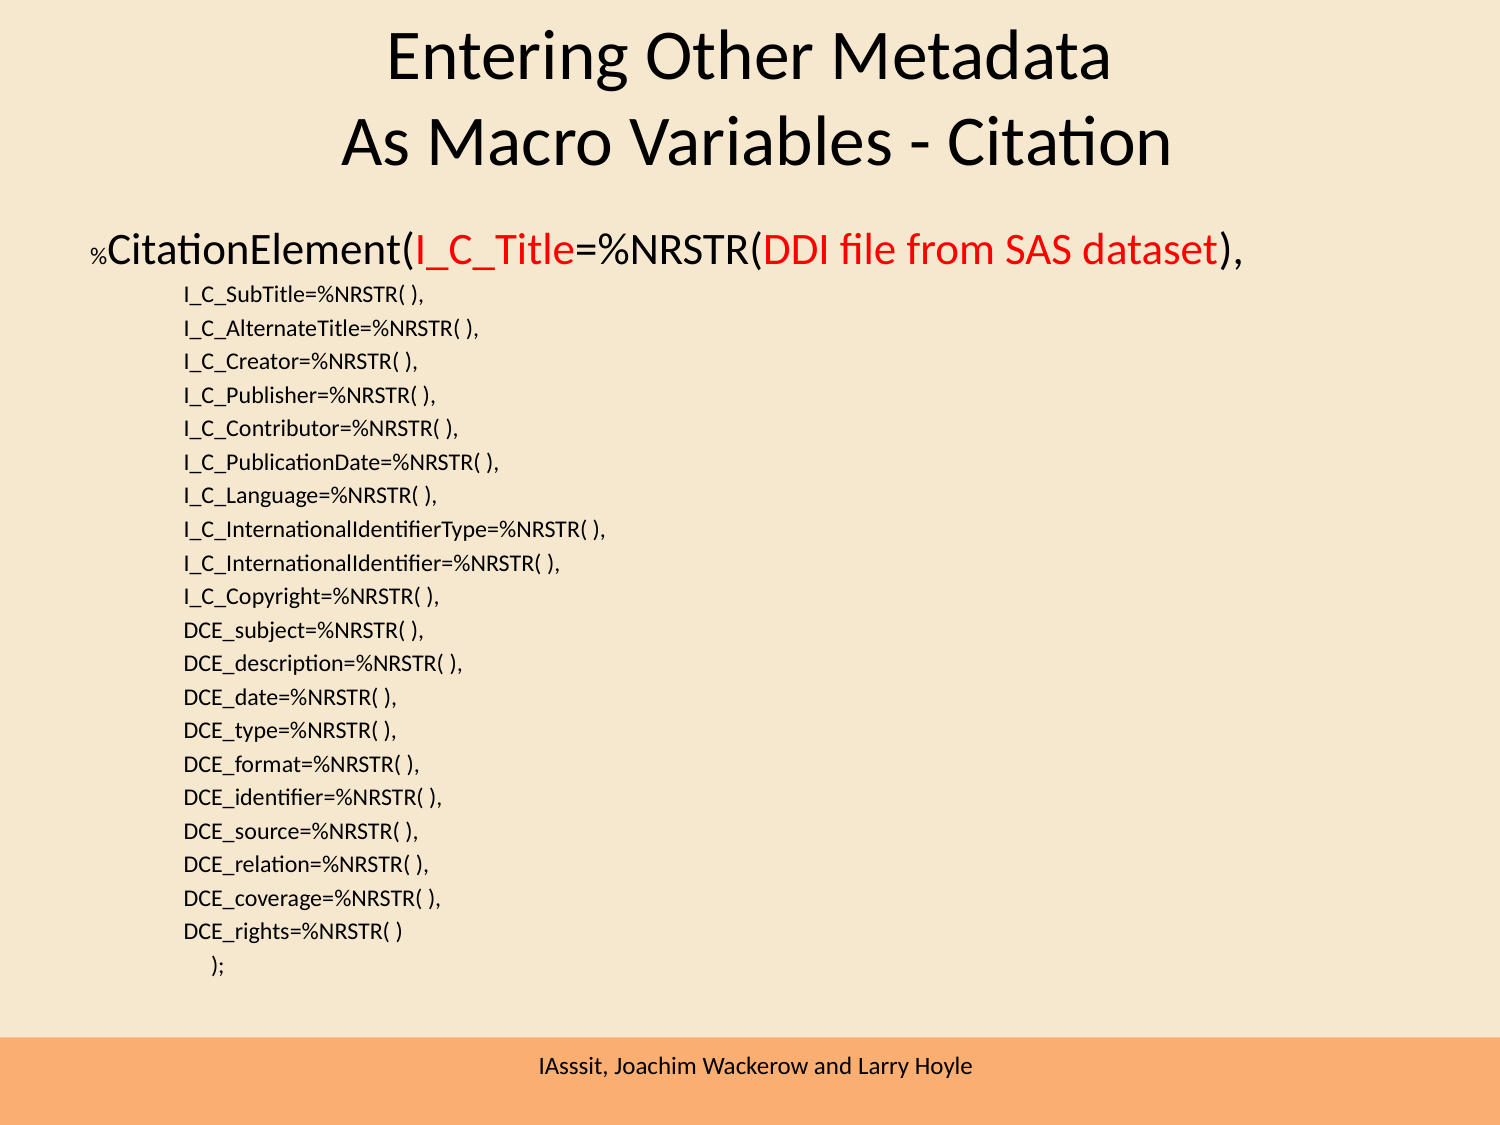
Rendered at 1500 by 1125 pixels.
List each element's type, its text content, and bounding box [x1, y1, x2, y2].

list %CitationElement(I_C_Title=%NRSTR(DDI file from SAS dataset), I_C_SubTitle=%NRSTR( ), I_C_AlternateTitle=%NRSTR( ), I_C_Creator=%NRSTR( ), I_C_Publisher=%NRSTR( ), I_C_Contributor=%NRSTR( ), I_C_PublicationDate=%NRSTR( ), I_C_Language=%NRSTR( ), I_C_InternationalIdentifierType=%NRSTR( ), I_C_InternationalIdentifier=%NRSTR( ), I_C_Copyright=%NRSTR( ), DCE_subject=%NRSTR( ), DCE_description=%NRSTR( ), DCE_date=%NRSTR( ), DCE_type=%NRSTR( ), DCE_format=%NRSTR( ), DCE_identifier=%NRSTR( ), DCE_source=%NRSTR( ), DCE_relation=%NRSTR( ), DCE_coverage=%NRSTR( ), DCE_rights=%NRSTR( ) ); [75, 212, 1425, 1005]
footer IAsssit, Joachim Wackerow and Larry Hoyle [399, 1042, 1113, 1103]
title Entering Other Metadata As Macro Variables - Citation [0, 0, 1500, 188]
